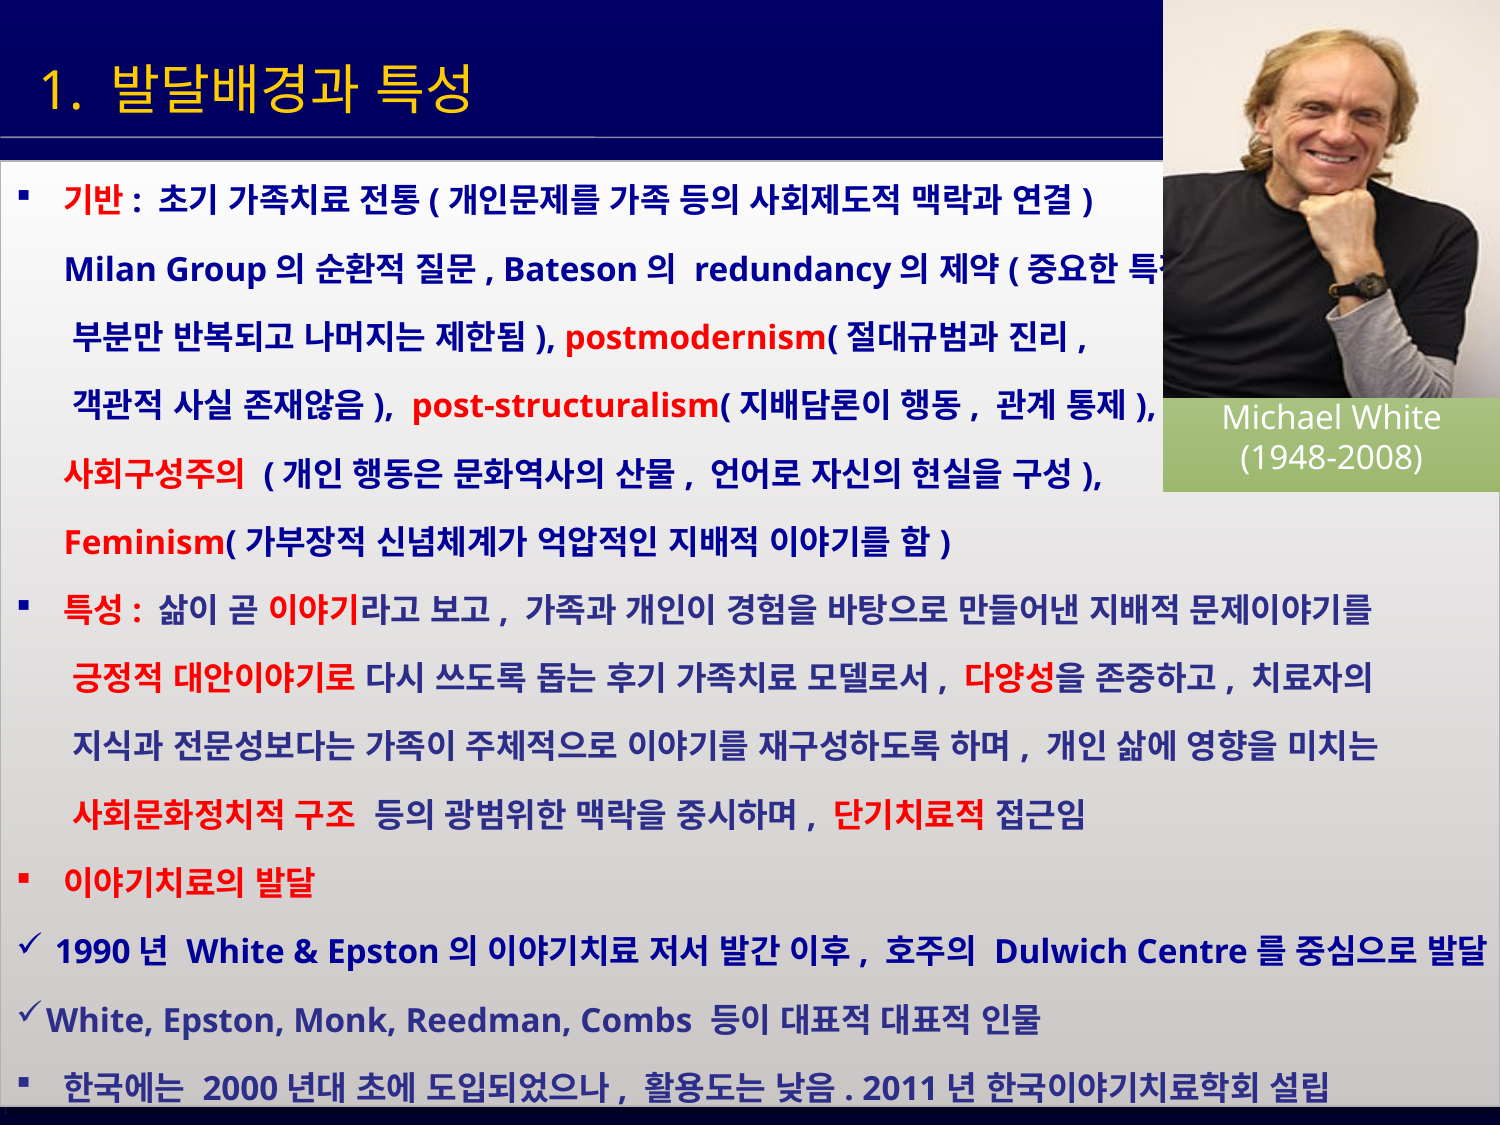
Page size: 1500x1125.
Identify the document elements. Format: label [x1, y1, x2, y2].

text_box [0, 0, 1500, 1107]
